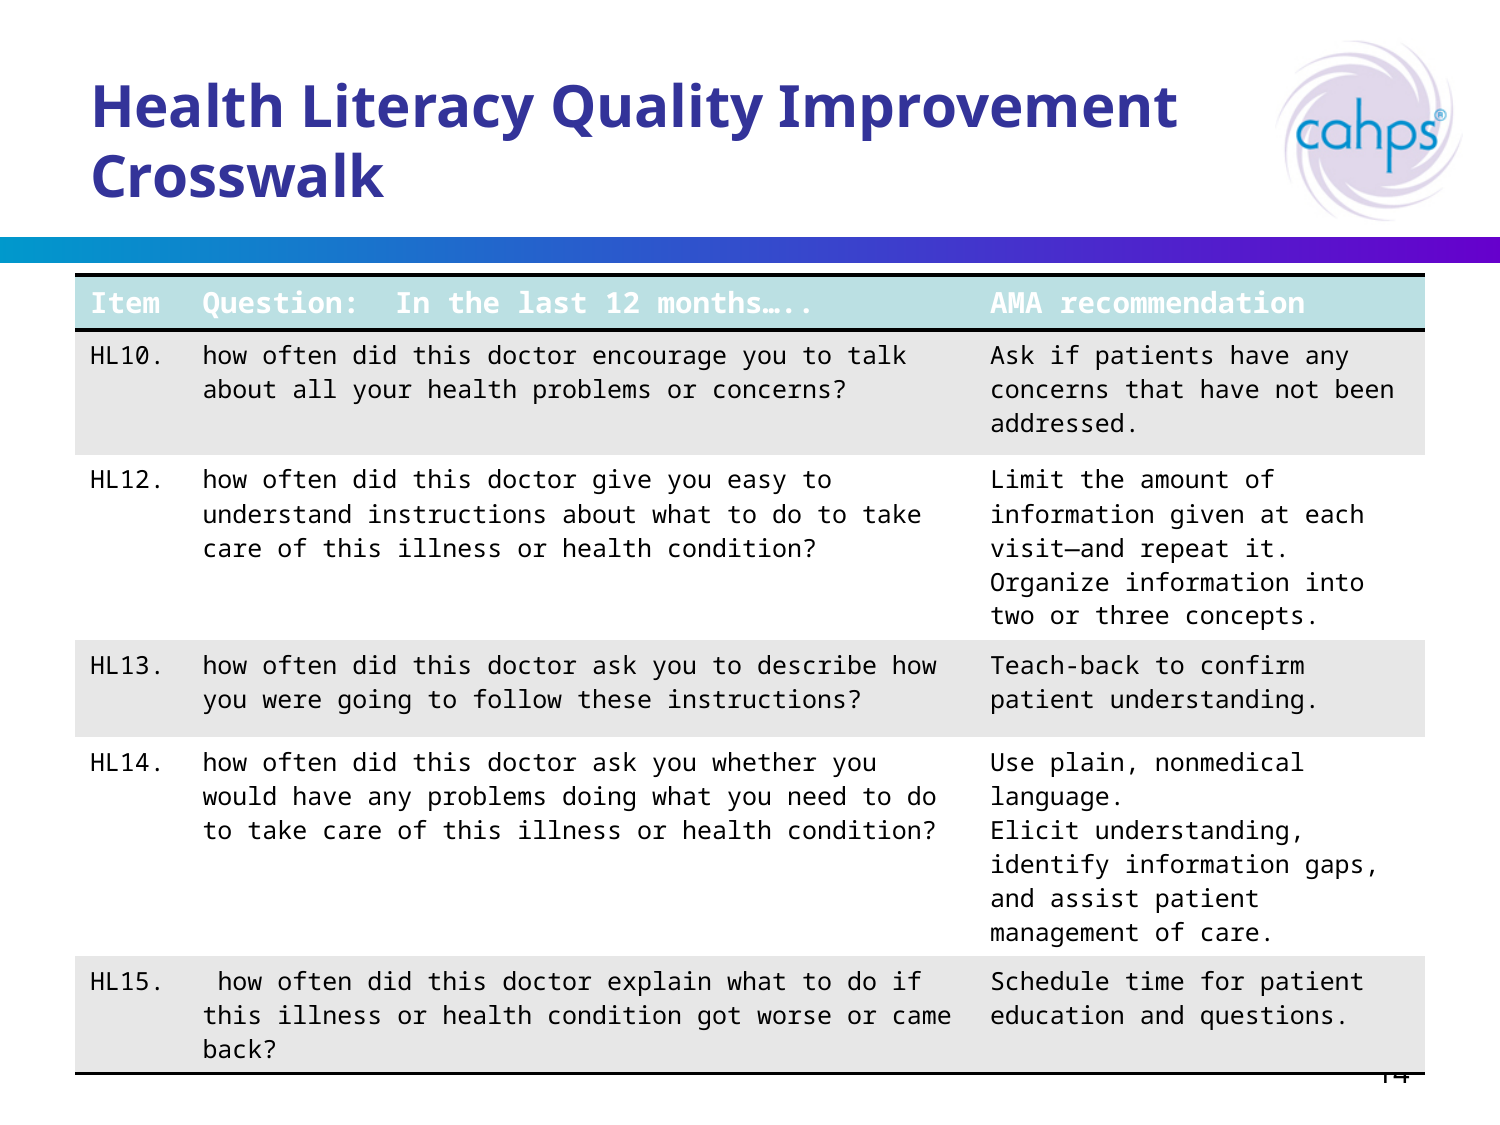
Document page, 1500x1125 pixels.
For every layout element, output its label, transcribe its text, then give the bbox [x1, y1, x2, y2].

table_cell how often did this doctor ask you to describe how you were going to follow these instructions? [188, 640, 975, 737]
table_cell how often did this doctor explain what to do if this illness or health condition got worse or came back? [188, 956, 975, 1072]
table_cell Schedule time for patient education and questions. [975, 956, 1425, 1072]
table_cell Limit the amount of information given at each visit—and repeat it. Organize information into two or three concepts. [975, 455, 1425, 640]
table_cell Use plain, nonmedical language. Elicit understanding, identify information gaps, and assist patient management of care. [975, 737, 1425, 956]
table_cell HL12. [75, 455, 188, 640]
text_box [1074, 1046, 1425, 1125]
picture [1275, 37, 1463, 225]
table_cell how often did this doctor encourage you to talk about all your health problems or concerns? [188, 332, 975, 455]
table_cell Ask if patients have any concerns that have not been addressed. [975, 332, 1425, 455]
table_cell how often did this doctor give you easy to understand instructions about what to do to take care of this illness or health condition? [188, 455, 975, 640]
table_header Item [75, 277, 188, 328]
table_cell how often did this doctor ask you whether you would have any problems doing what you need to do to take care of this illness or health condition? [188, 737, 975, 956]
table_cell Teach-back to confirm patient understanding. [975, 640, 1425, 737]
title Health Literacy Quality Improvement Crosswalk [75, 45, 1313, 233]
table_cell HL15. [75, 956, 188, 1072]
table_cell HL13. [75, 640, 188, 737]
table_cell HL10. [75, 332, 188, 455]
table_header Question: In the last 12 months….. [188, 277, 975, 328]
table_cell HL14. [75, 737, 188, 956]
table_header AMA recommendation [975, 277, 1425, 328]
